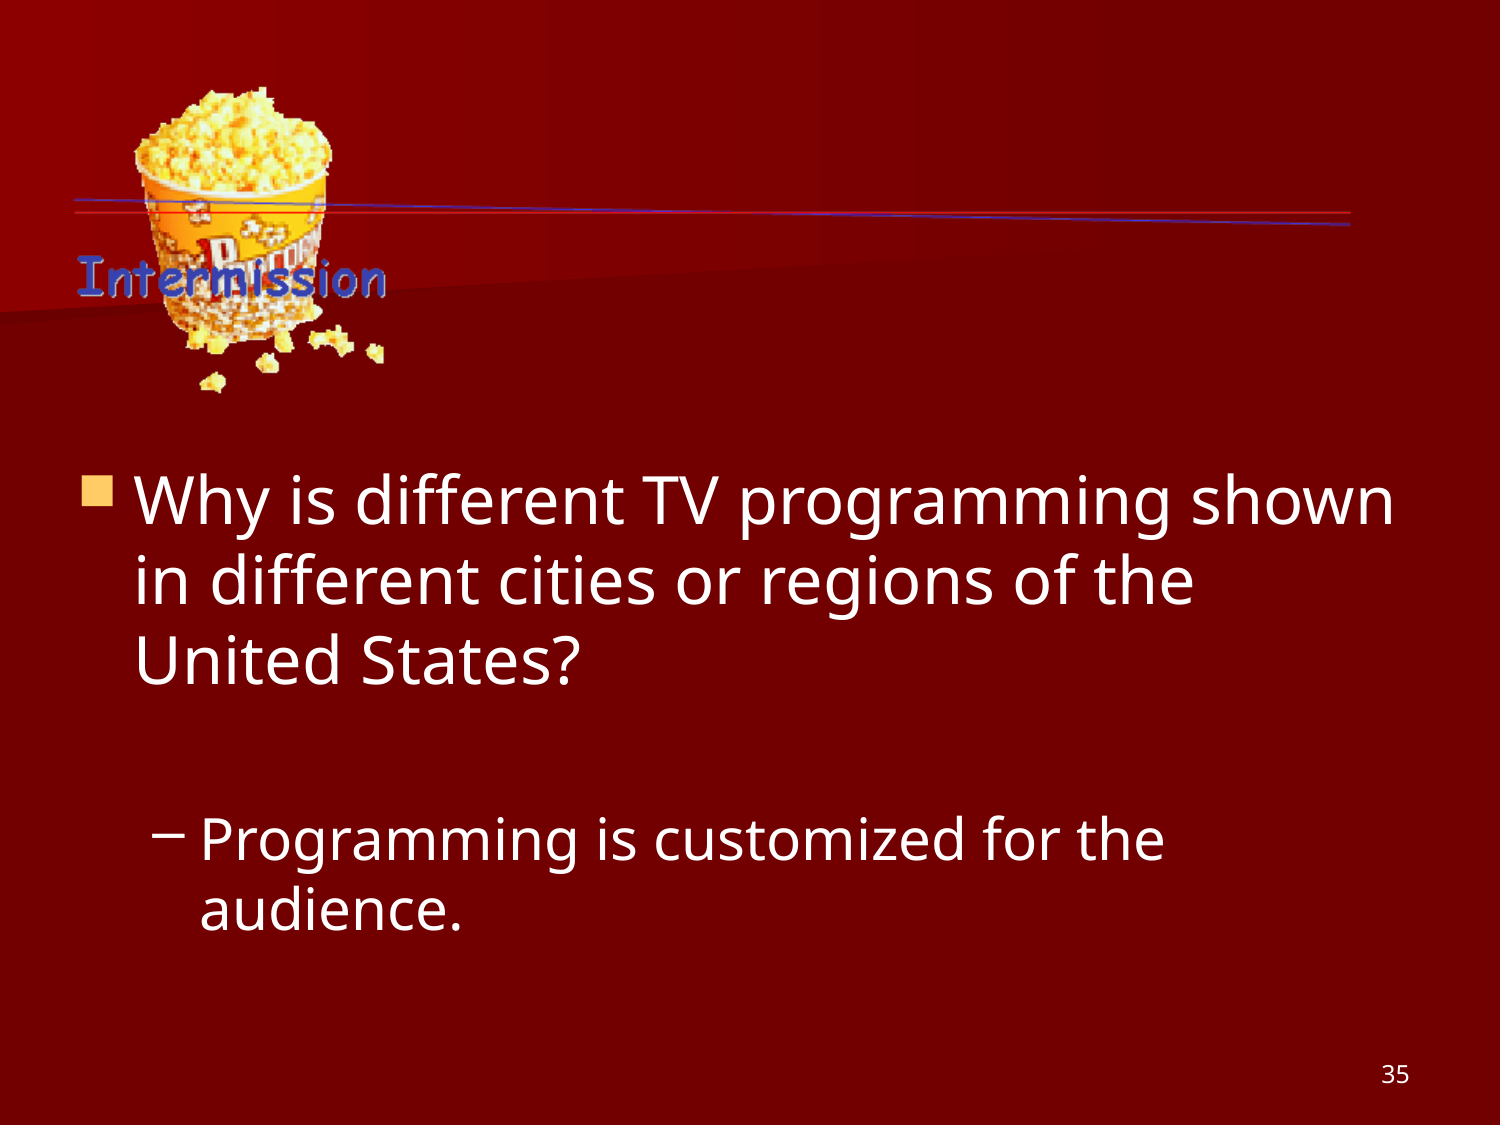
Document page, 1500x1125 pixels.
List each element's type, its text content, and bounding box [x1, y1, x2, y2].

slide_number 35 [1074, 1026, 1426, 1101]
picture [62, 74, 1352, 451]
list Why is different TV programming shown in different cities or regions of the United States? Programming is customized for the audience. [62, 449, 1438, 1026]
